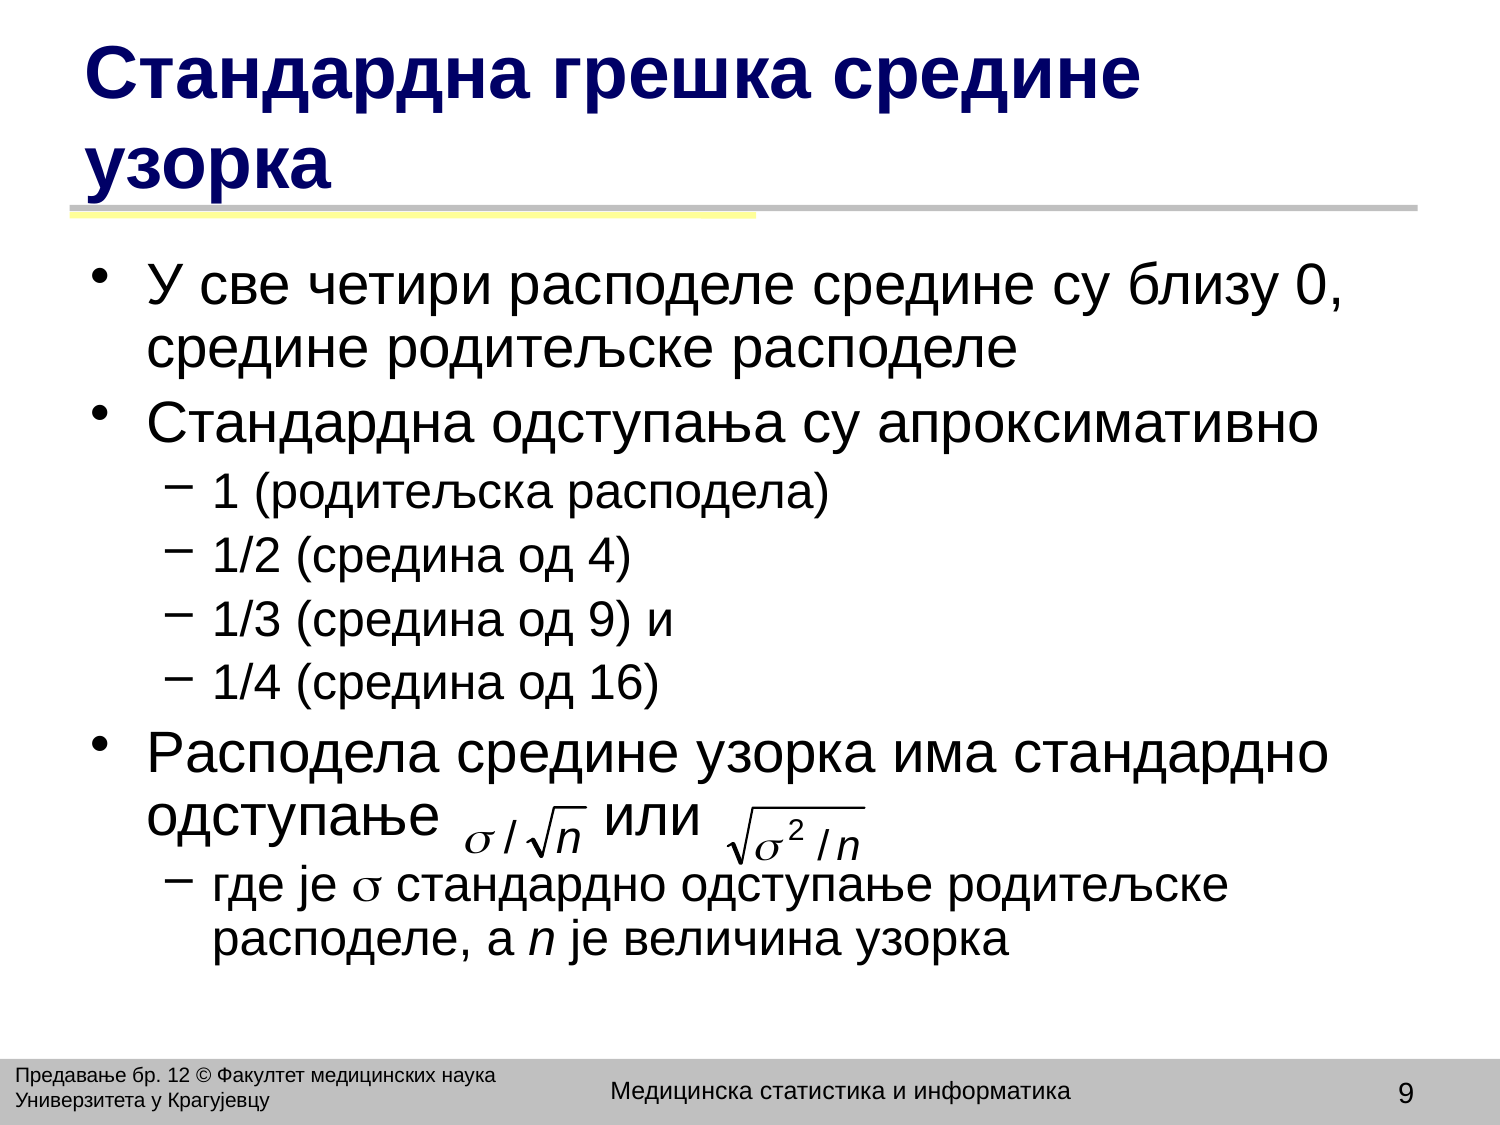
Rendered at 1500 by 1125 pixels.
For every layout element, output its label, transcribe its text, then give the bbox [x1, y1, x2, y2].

footer Медицинска статистика и информатика [512, 1066, 1170, 1125]
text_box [717, 795, 875, 878]
slide_number 9 [1181, 1066, 1430, 1125]
list У све четири расподеле средине су близу 0, средине родитељске расподеле Стандардна одступања су апроксимативно 1 (родитељска расподела) 1/2 (средина од 4) 1/3 (средина од 9) и 1/4 (средина од 16) Расподела средине узорка има стандардно одступање или где је  стандардно одступање родитељске расподеле, а n је величина узорка [74, 246, 1426, 1023]
title Стандардна грешка средине узорка [69, 19, 1426, 208]
slide_number Предавање бр. 12 © Факултет медицинских наука Универзитета у Крагујевцу [0, 1053, 601, 1108]
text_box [456, 793, 597, 868]
